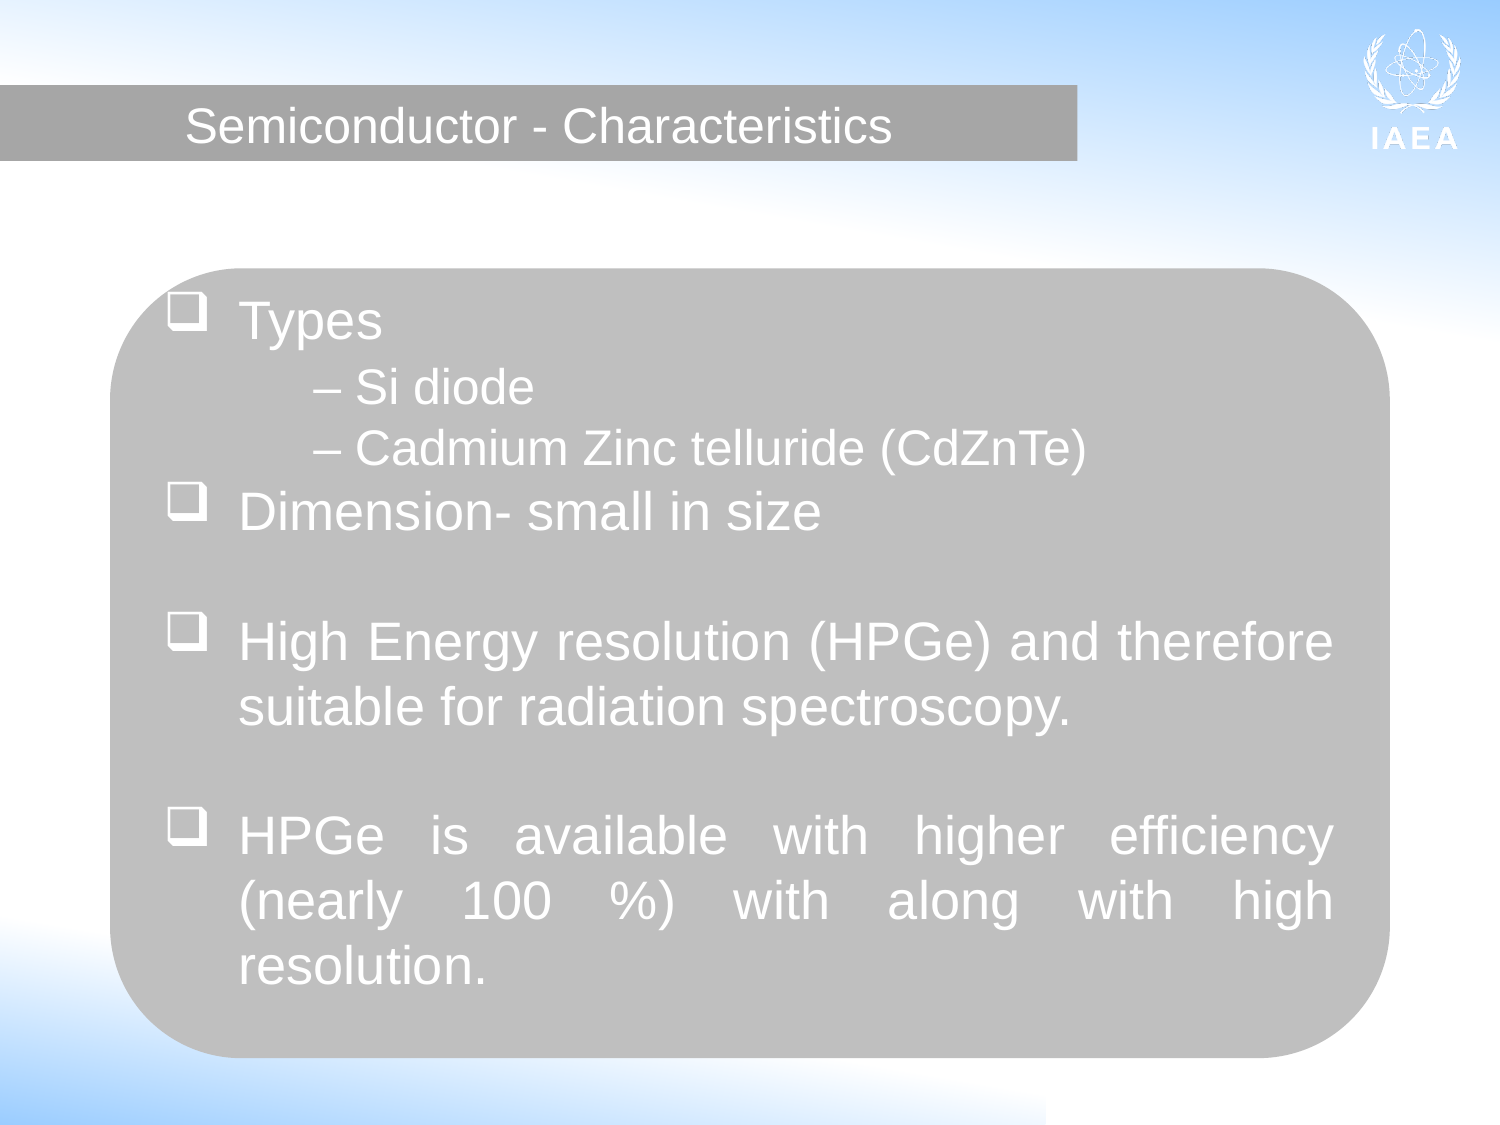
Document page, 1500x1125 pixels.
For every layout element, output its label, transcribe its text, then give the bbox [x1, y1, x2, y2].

text_box Types – Si diode – Cadmium Zinc telluride (CdZnTe) Dimension- small in size High Energy resolution (HPGe) and therefore suitable for radiation spectroscopy. HPGe is available with higher efficiency (nearly 100 %) with along with high resolution. [107, 266, 1392, 1061]
picture [1363, 29, 1461, 149]
text_box Semiconductor - Characteristics [0, 83, 1079, 163]
